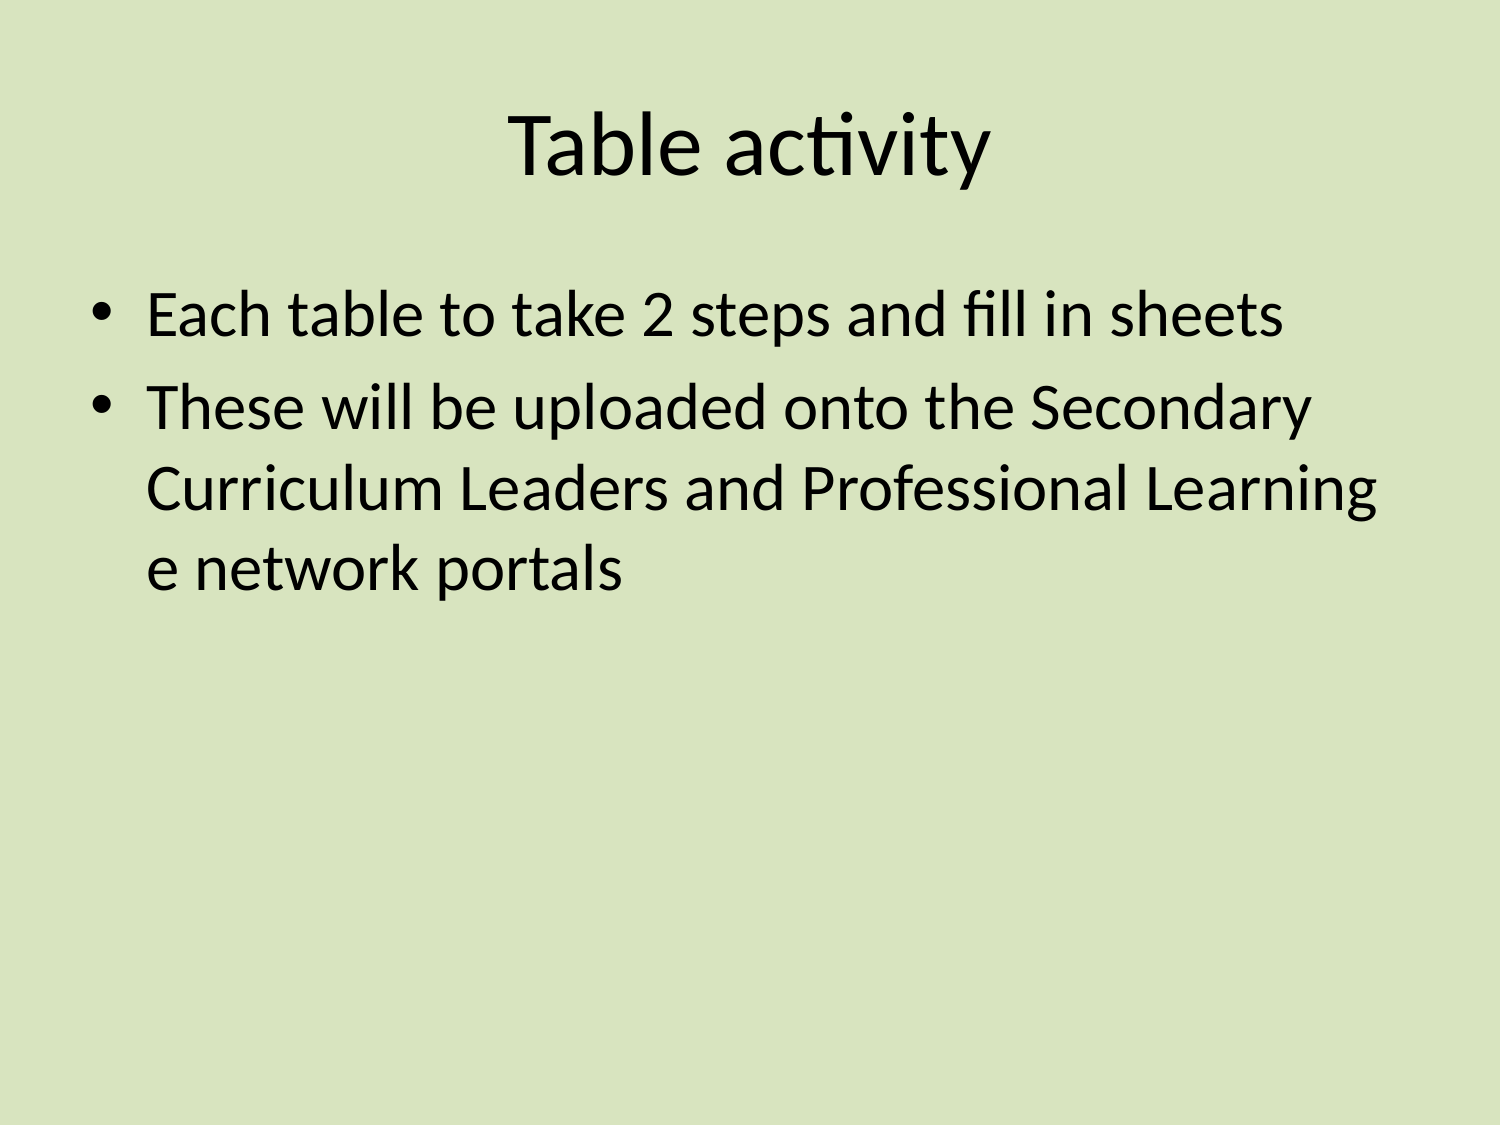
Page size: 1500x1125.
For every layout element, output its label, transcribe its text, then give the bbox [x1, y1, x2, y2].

title Table activity [75, 45, 1425, 233]
list Each table to take 2 steps and fill in sheets These will be uploaded onto the Secondary Curriculum Leaders and Professional Learning e network portals [75, 262, 1425, 1005]
